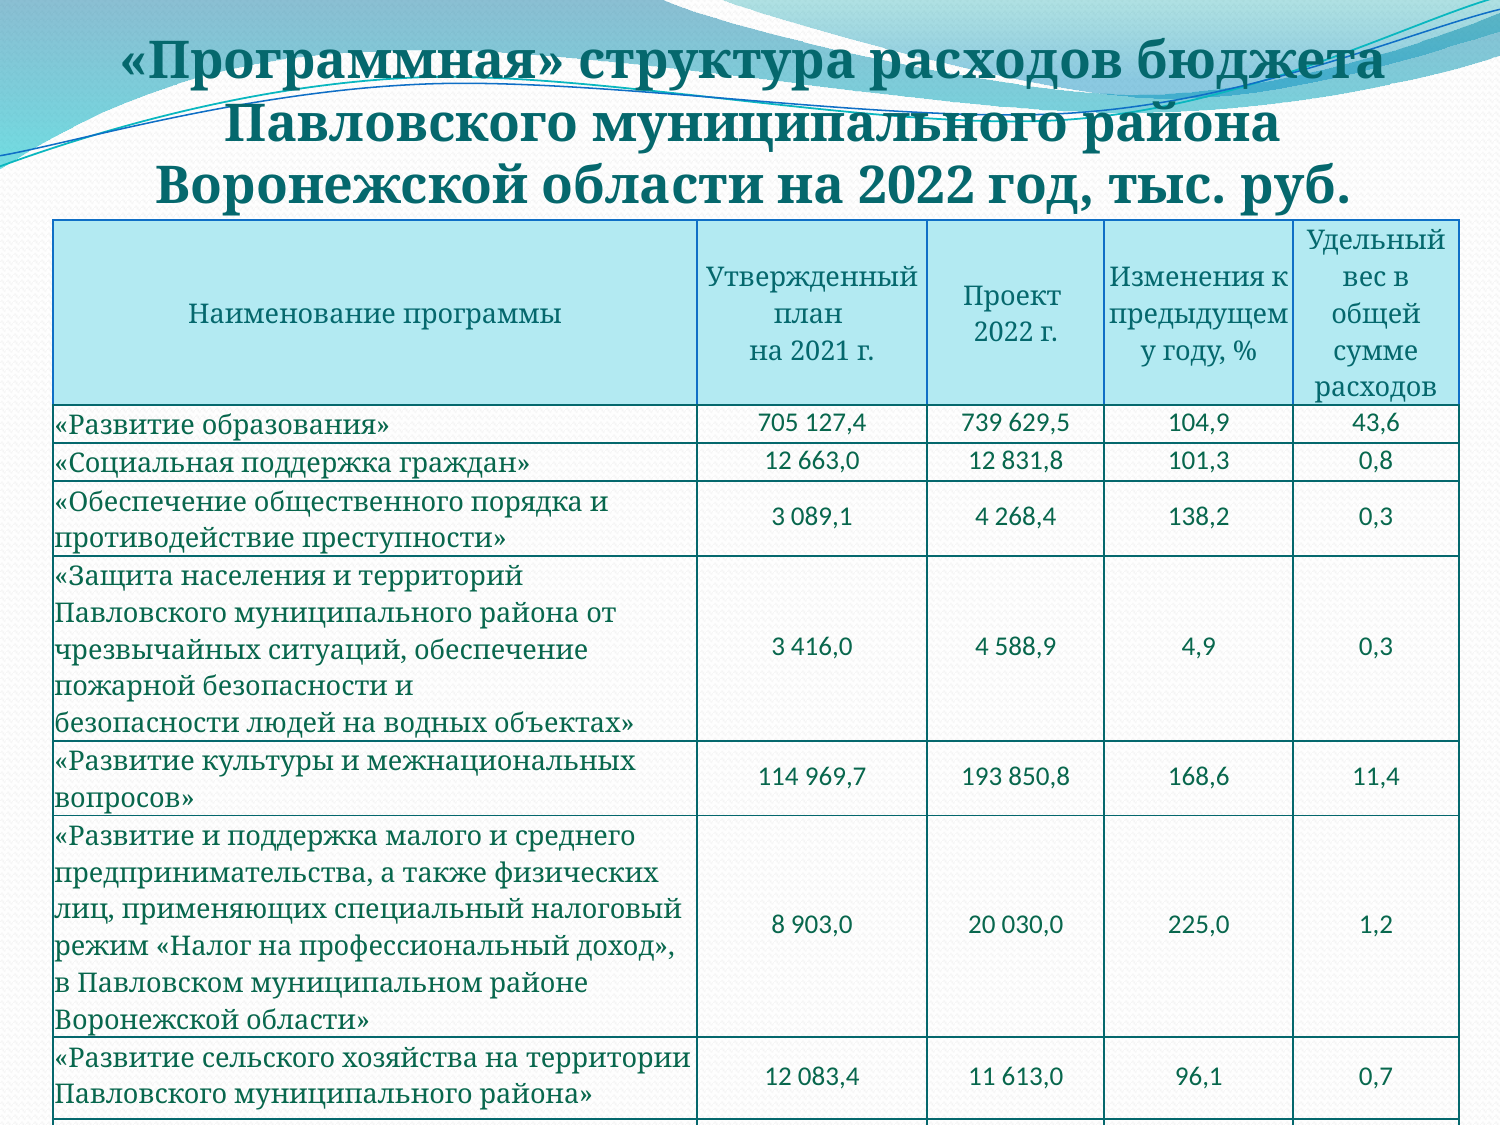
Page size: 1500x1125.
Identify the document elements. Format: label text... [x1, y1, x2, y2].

table_cell 12 831,8 [928, 444, 1103, 480]
table_cell 11,4 [1294, 742, 1458, 815]
table_cell 109,5 [1105, 1120, 1292, 1125]
table_cell 138,2 [1105, 482, 1292, 555]
table_cell «Управление муниципальным имуществом» [54, 1120, 696, 1125]
table_cell 4,9 [1105, 557, 1292, 740]
table_cell 3 416,0 [698, 557, 926, 740]
table_cell 4,2 [1294, 1120, 1458, 1125]
table_cell «Обеспечение общественного порядка и противодействие преступности» [54, 482, 696, 555]
table_cell 705 127,4 [698, 406, 926, 442]
table_cell 96,1 [1105, 1038, 1292, 1118]
table_cell 71 982,8 [928, 1120, 1103, 1125]
table_header Проект 2022 г. [928, 221, 1103, 404]
table_cell 101,3 [1105, 444, 1292, 480]
table_header Изменения к предыдущему году, % [1105, 221, 1292, 404]
table_cell 114 969,7 [698, 742, 926, 815]
table_cell 12 083,4 [698, 1038, 926, 1118]
table_cell 11 613,0 [928, 1038, 1103, 1118]
table_cell 8 903,0 [698, 816, 926, 1036]
table_cell «Развитие образования» [54, 406, 696, 442]
table_header Наименование программы [54, 221, 696, 404]
table_cell «Социальная поддержка граждан» [54, 444, 696, 480]
table_cell 739 629,5 [928, 406, 1103, 442]
table_cell «Развитие сельского хозяйства на территории Павловского муниципального района» [54, 1038, 696, 1118]
table_cell 0,7 [1294, 1038, 1458, 1118]
table_cell 65 756,8 [698, 1120, 926, 1125]
table_header Удельный вес в общей сумме расходов [1294, 221, 1458, 404]
table_cell 3 089,1 [698, 482, 926, 555]
table_header Утвержденный план на 2021 г. [698, 221, 926, 404]
table_cell 20 030,0 [928, 816, 1103, 1036]
table_cell 168,6 [1105, 742, 1292, 815]
table_cell 0,3 [1294, 557, 1458, 740]
table_cell 104,9 [1105, 406, 1292, 442]
table_cell 43,6 [1294, 406, 1458, 442]
table_cell 225,0 [1105, 816, 1292, 1036]
list «Программная» структура расходов бюджета Павловского муниципального района Воронежской области на 2022 год, тыс. руб. [53, 19, 1447, 219]
table_cell 4 268,4 [928, 482, 1103, 555]
table_cell «Развитие и поддержка малого и среднего предпринимательства, а также физических лиц, применяющих специальный налоговый режим «Налог на профессиональный доход», в Павловском муниципальном районе Воронежской области» [54, 816, 696, 1036]
table_cell 0,8 [1294, 444, 1458, 480]
table_cell 1,2 [1294, 816, 1458, 1036]
table_cell 193 850,8 [928, 742, 1103, 815]
table_cell 12 663,0 [698, 444, 926, 480]
table_cell 0,3 [1294, 482, 1458, 555]
table_cell «Развитие культуры и межнациональных вопросов» [54, 742, 696, 815]
table_cell 4 588,9 [928, 557, 1103, 740]
table_cell «Защита населения и территорий Павловского муниципального района от чрезвычайных ситуаций, обеспечение пожарной безопасности и безопасности людей на водных объектах» [54, 557, 696, 740]
